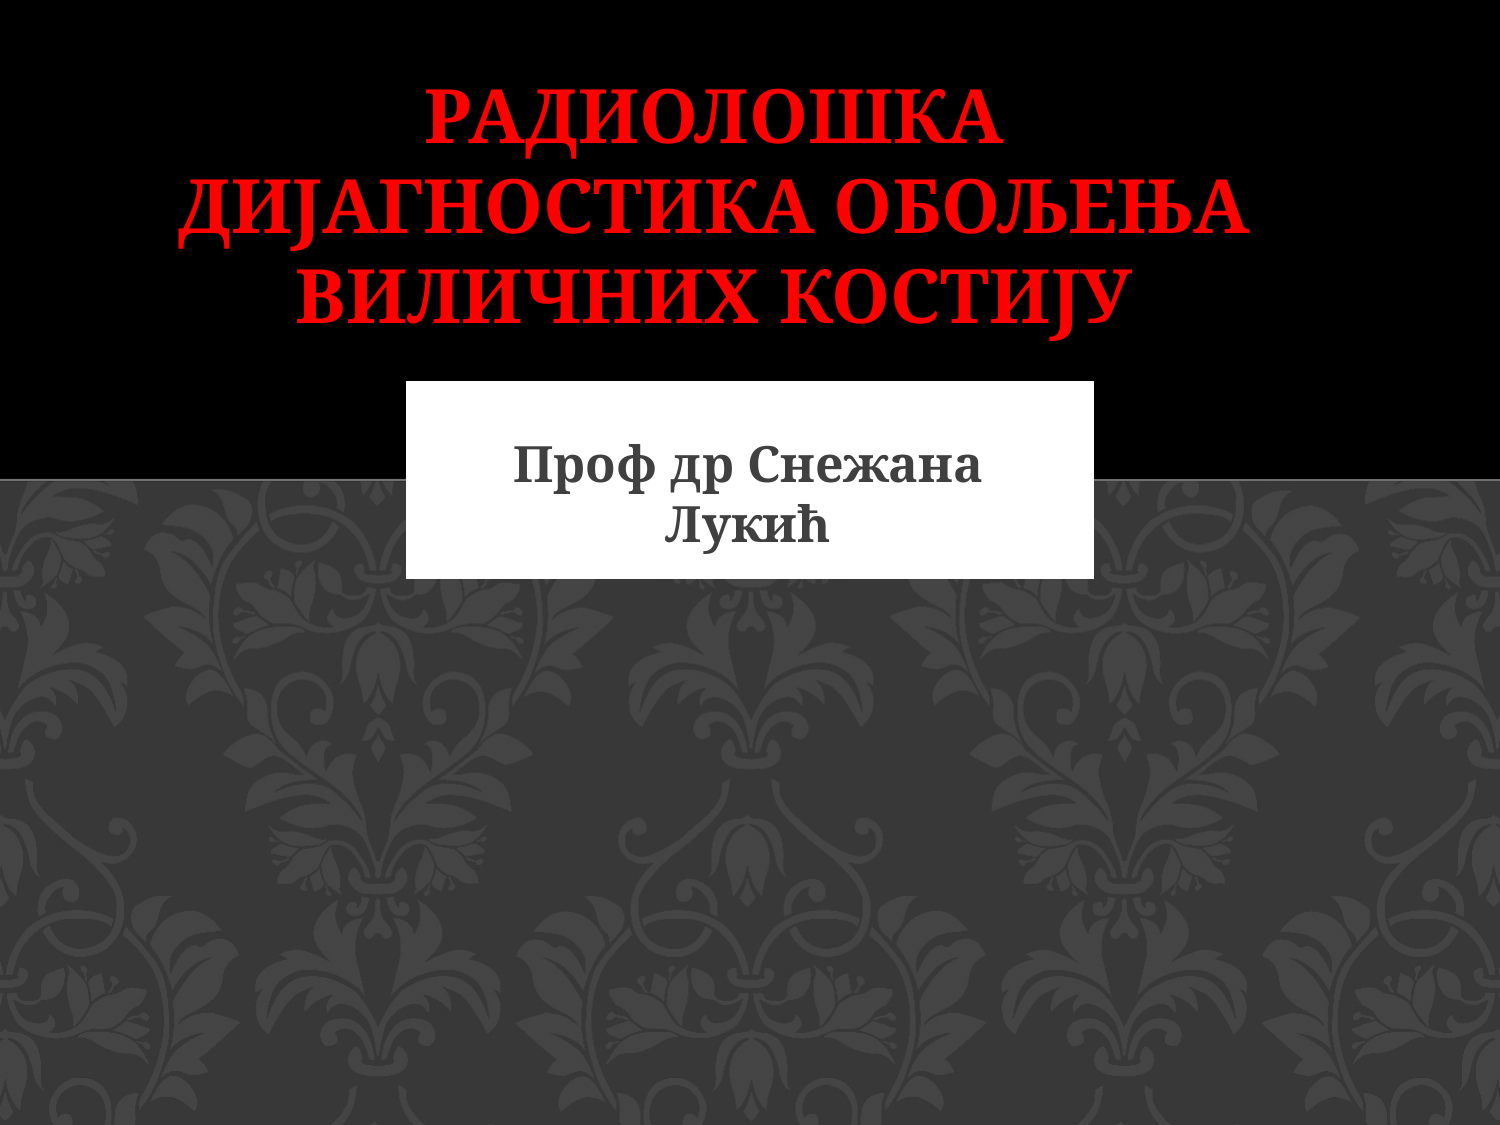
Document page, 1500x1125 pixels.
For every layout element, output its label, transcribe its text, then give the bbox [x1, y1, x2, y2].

subtitle Проф др Снежана Лукић [419, 432, 1078, 503]
title Радиолошка дијагностика обољења виличних костију [153, 25, 1276, 344]
